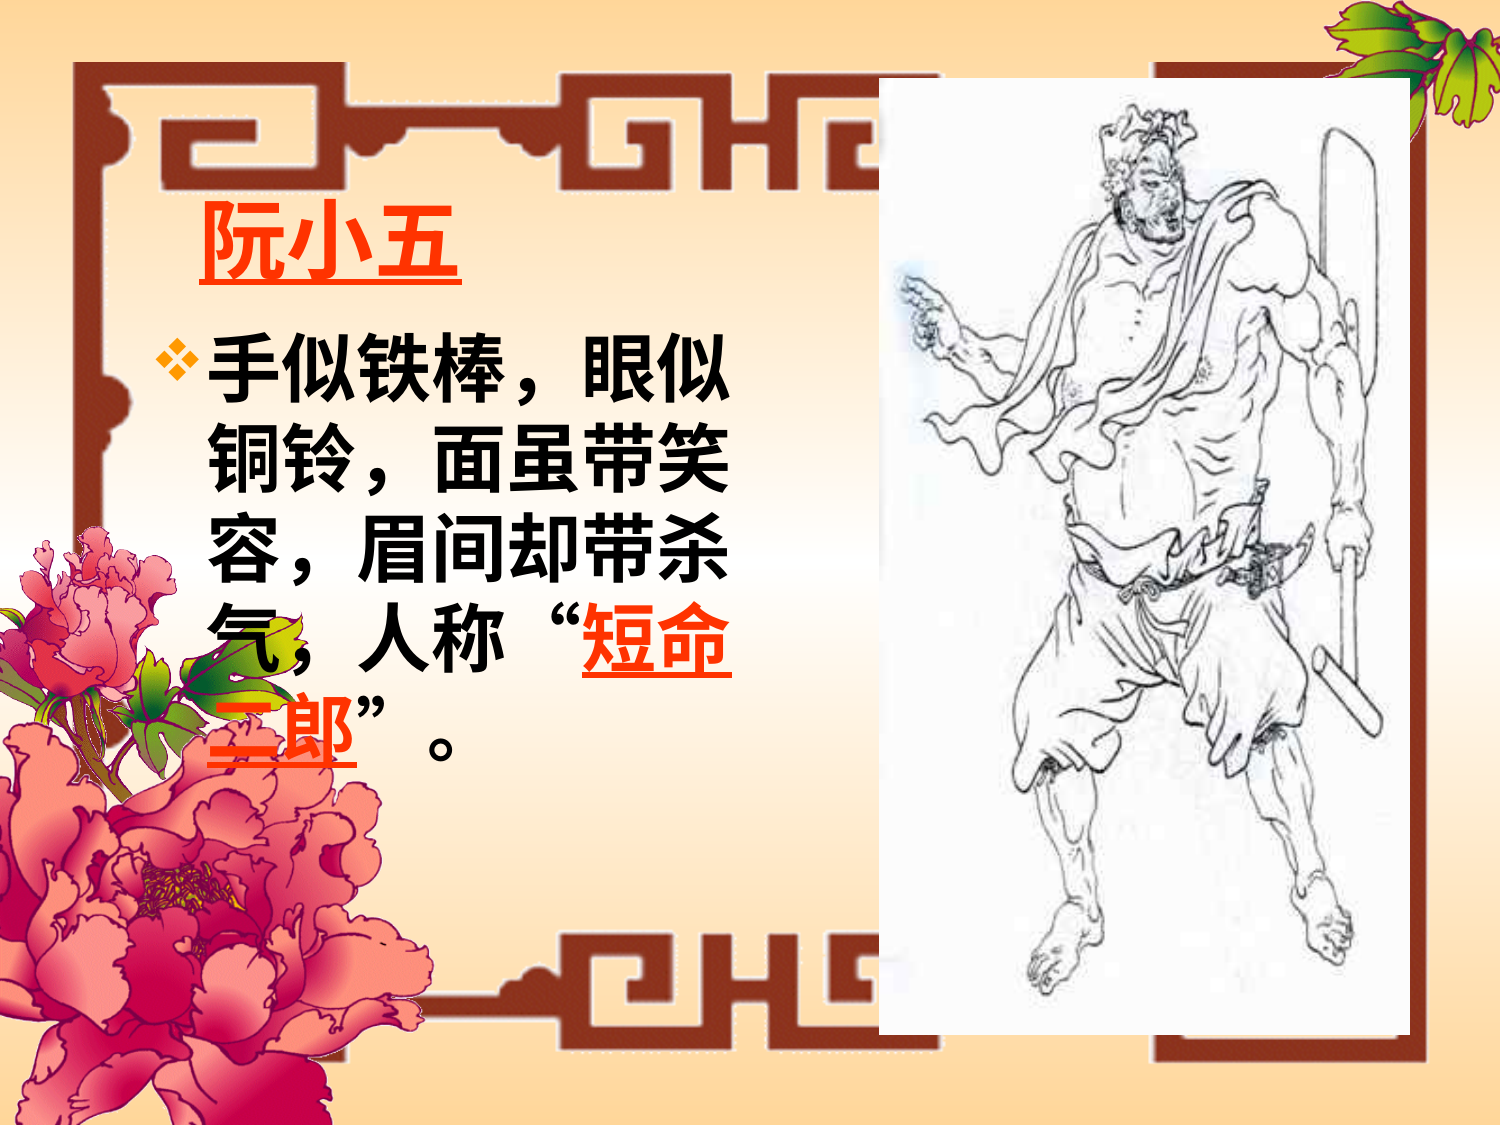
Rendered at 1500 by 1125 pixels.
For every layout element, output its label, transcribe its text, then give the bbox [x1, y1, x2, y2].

list 手似铁棒，眼似铜铃，面虽带笑容，眉间却带杀气，人称“短命二郎”。 [135, 314, 797, 990]
title 阮小五 [88, 196, 573, 384]
picture [0, 0, 1500, 1125]
slide_number [1074, 1044, 1388, 1100]
